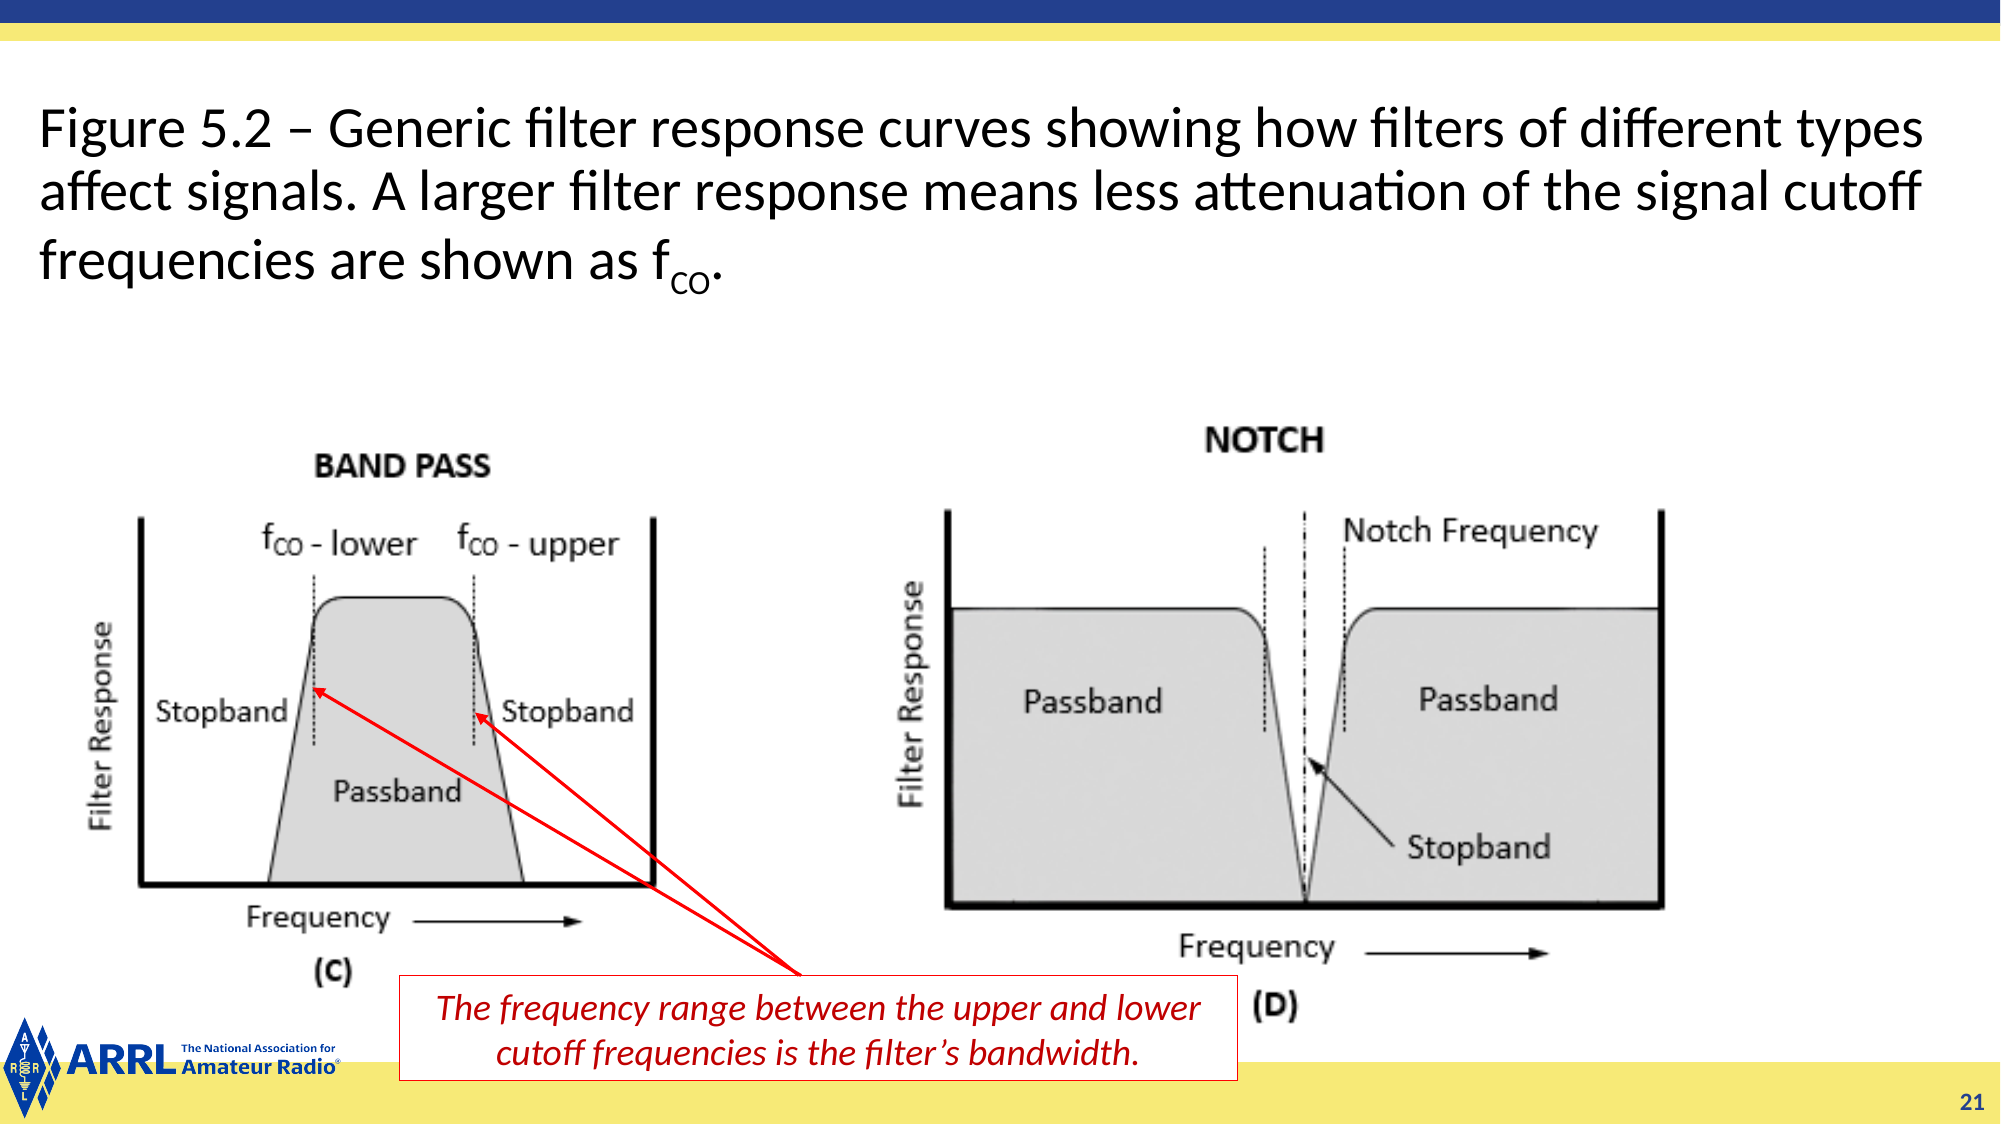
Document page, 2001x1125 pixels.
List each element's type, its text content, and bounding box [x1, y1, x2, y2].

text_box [312, 687, 802, 976]
picture [26, 411, 763, 999]
title Figure 5.2 – Generic filter response curves showing how filters of different types affect signals. A larger filter response means less attenuation of the signal cutoff frequencies are shown as fCO. [24, 63, 1963, 329]
picture [837, 378, 1750, 1047]
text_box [474, 712, 799, 976]
text_box The frequency range between the upper and lower cutoff frequencies is the filter’s bandwidth. [399, 975, 1238, 1081]
picture [1, 1015, 342, 1121]
